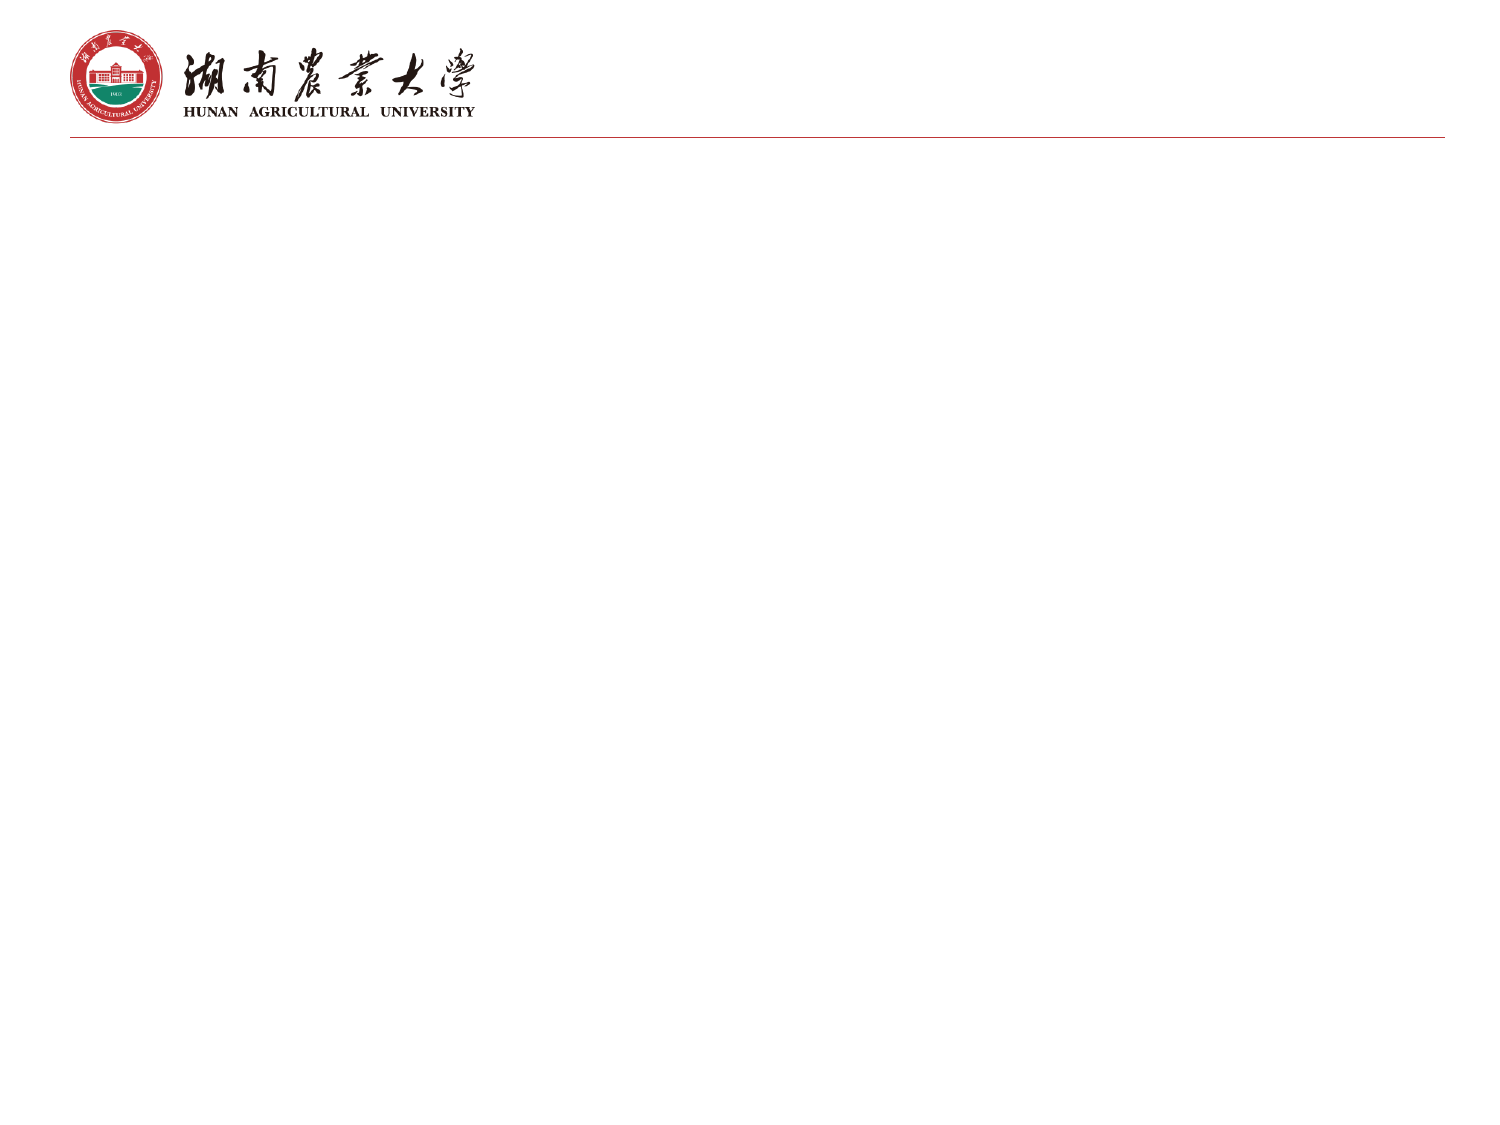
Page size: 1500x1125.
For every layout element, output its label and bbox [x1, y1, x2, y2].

picture [20, 8, 566, 141]
